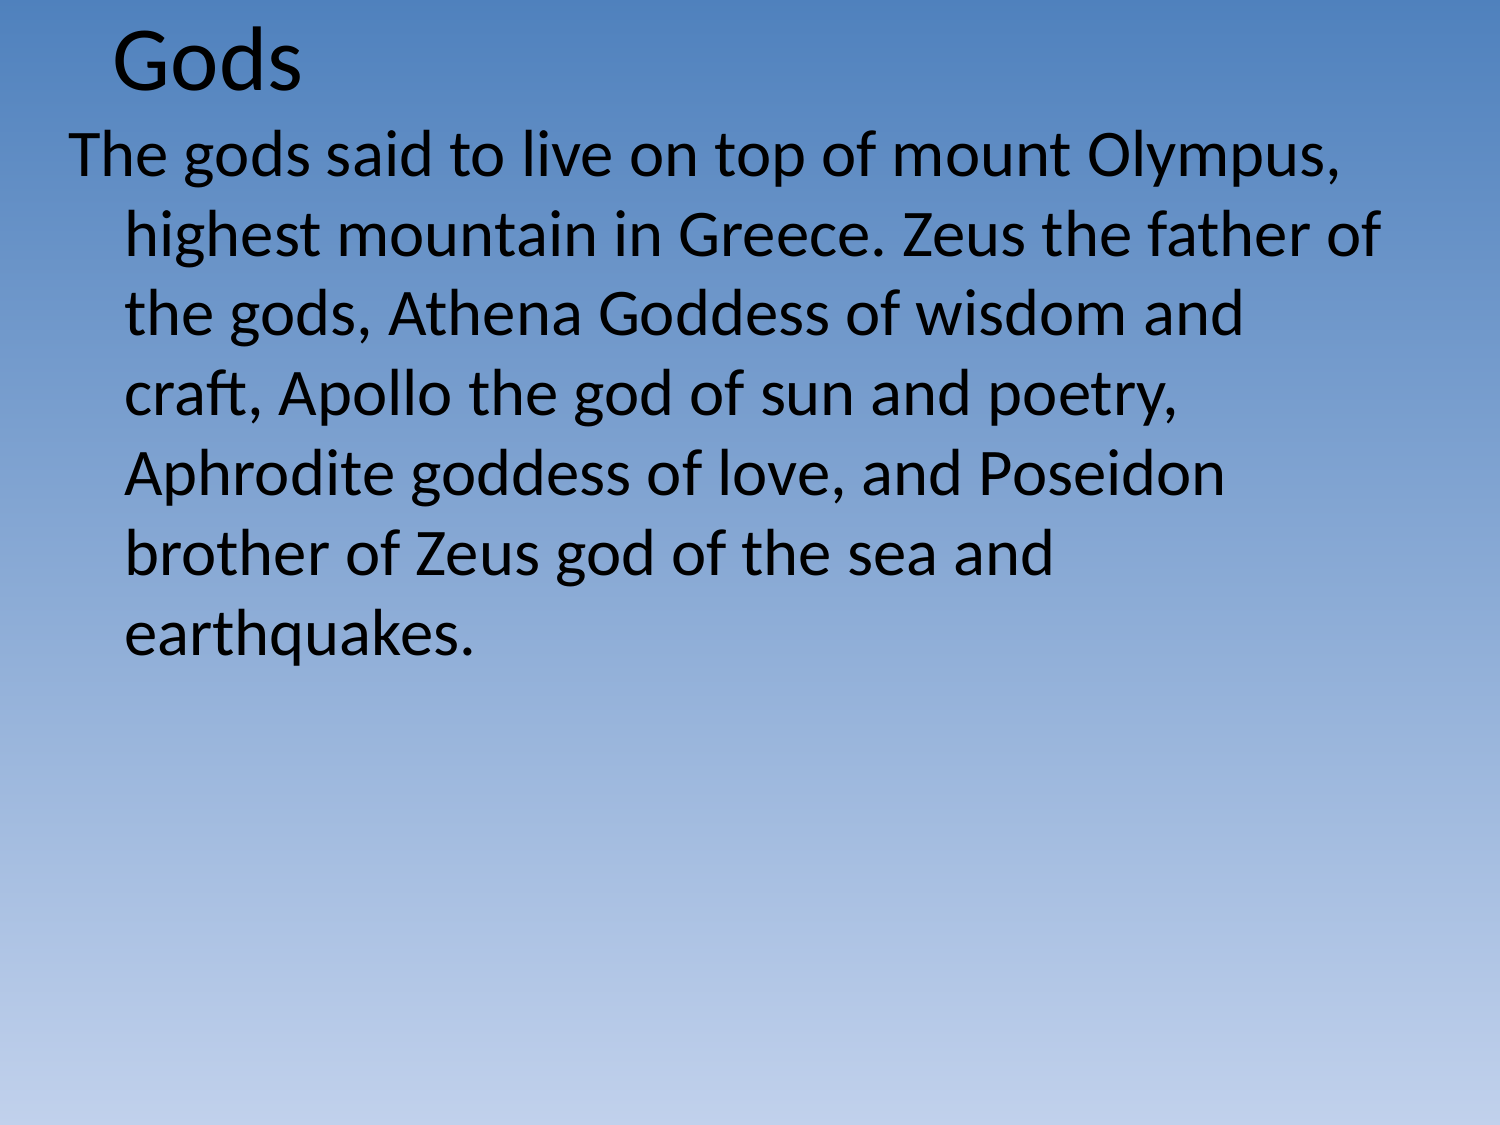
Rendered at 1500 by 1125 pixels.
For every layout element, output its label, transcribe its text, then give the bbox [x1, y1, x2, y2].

list The gods said to live on top of mount Olympus, highest mountain in Greece. Zeus the father of the gods, Athena Goddess of wisdom and craft, Apollo the god of sun and poetry, Aphrodite goddess of love, and Poseidon brother of Zeus god of the sea and earthquakes. [53, 101, 1404, 845]
title Gods [0, 0, 884, 148]
